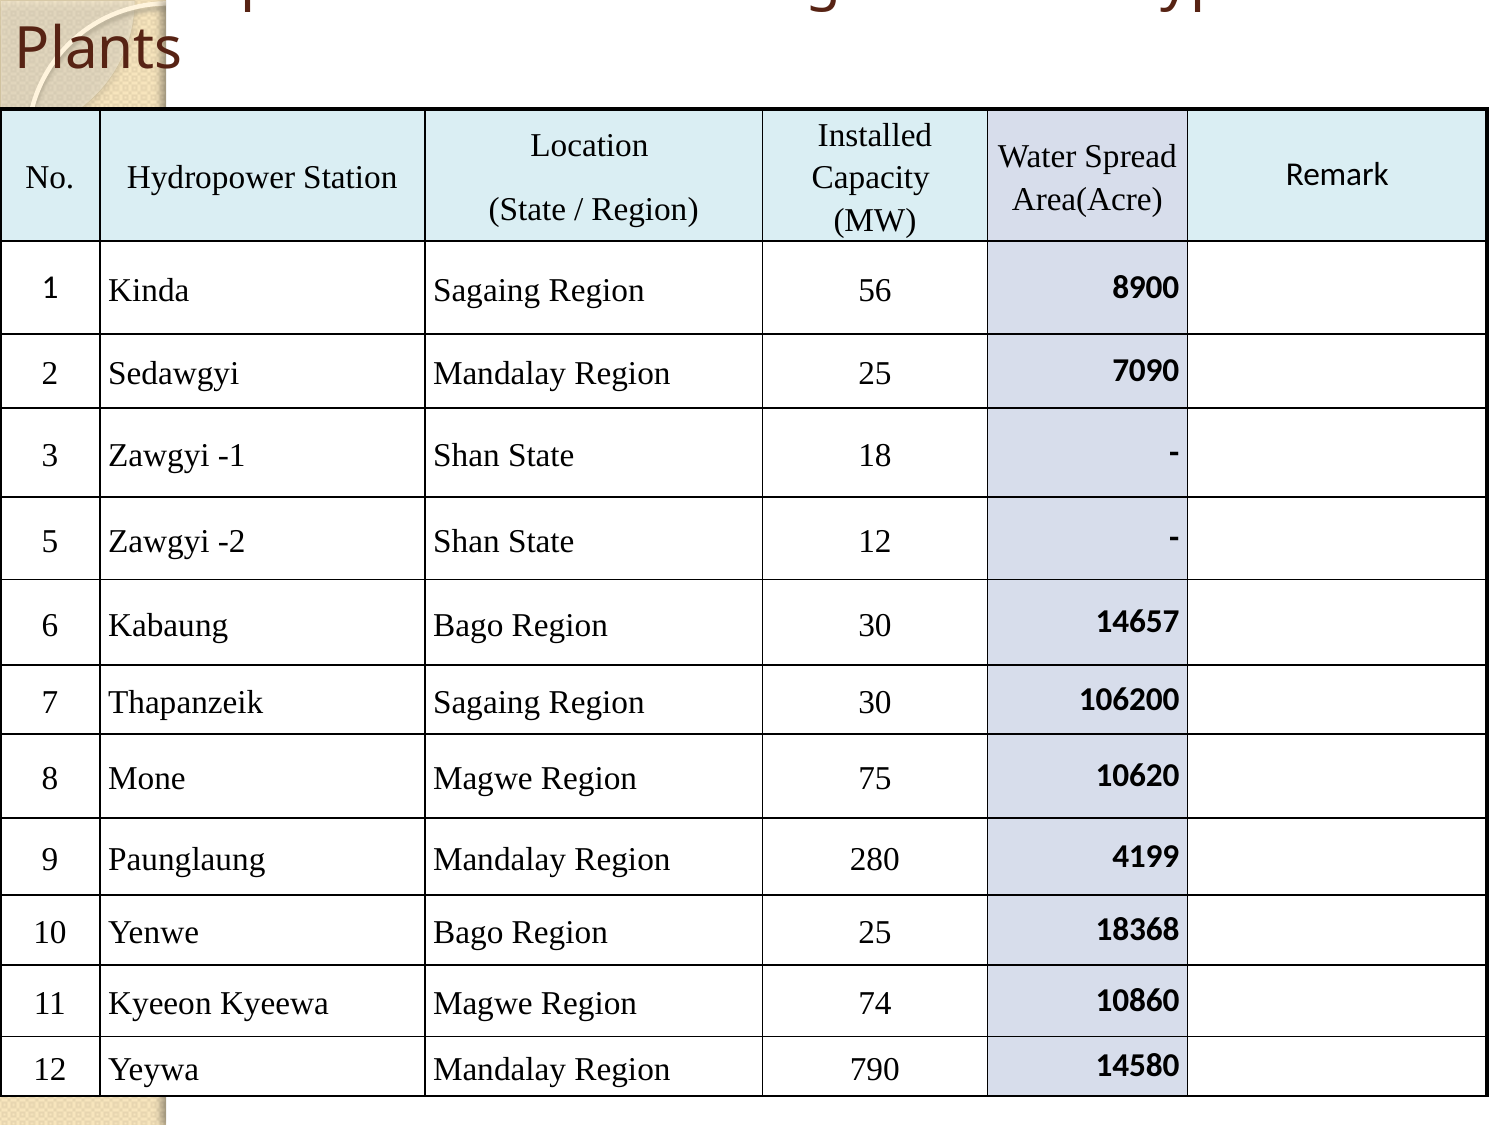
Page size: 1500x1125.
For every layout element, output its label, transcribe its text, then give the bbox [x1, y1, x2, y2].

table_cell Zawgyi -1 [101, 409, 424, 496]
table_cell 5 [2, 498, 99, 579]
table_cell 280 [763, 819, 987, 894]
table_cell 6 [2, 580, 99, 664]
table_cell 75 [763, 735, 987, 817]
table_cell [1188, 666, 1485, 733]
table_cell 10 [2, 896, 99, 964]
table_cell 9 [2, 819, 99, 894]
table_cell Mandalay Region [426, 335, 762, 407]
table_cell 12 [763, 498, 987, 579]
table_cell 10860 [988, 966, 1187, 1036]
table_header Location (State / Region) [426, 111, 762, 240]
table_cell Yeywa [101, 1037, 424, 1095]
table_cell [1188, 735, 1485, 817]
table_cell Sedawgyi [101, 335, 424, 407]
table_cell Sagaing Region [426, 666, 762, 733]
table_cell 30 [763, 580, 987, 664]
table_cell 7090 [988, 335, 1187, 407]
table_cell 1 [2, 242, 99, 333]
table_cell - [988, 409, 1187, 496]
table_cell Paunglaung [101, 819, 424, 894]
table_cell Mandalay Region [426, 819, 762, 894]
table_cell 18368 [988, 896, 1187, 964]
table_cell [1188, 1037, 1485, 1095]
table_cell Magwe Region [426, 966, 762, 1036]
table_header No. [2, 111, 99, 240]
table_cell Zawgyi -2 [101, 498, 424, 579]
table_cell 106200 [988, 666, 1187, 733]
table_header Remark [1188, 111, 1485, 240]
table_cell 14580 [988, 1037, 1187, 1095]
table_cell [1188, 335, 1485, 407]
table_cell Bago Region [426, 896, 762, 964]
table_cell [1188, 580, 1485, 664]
table_cell 18 [763, 409, 987, 496]
table_cell 4199 [988, 819, 1187, 894]
table_cell 3 [2, 409, 99, 496]
table_cell 11 [2, 966, 99, 1036]
table_cell 56 [763, 242, 987, 333]
table_cell 7 [2, 666, 99, 733]
table_cell 14657 [988, 580, 1187, 664]
table_cell Kabaung [101, 580, 424, 664]
table_cell Shan State [426, 409, 762, 496]
title Water Spread Area of Existing Reservoir Type Power Plants [0, 4, 1500, 88]
table_cell Yenwe [101, 896, 424, 964]
table_cell Kyeeon Kyeewa [101, 966, 424, 1036]
table_cell Shan State [426, 498, 762, 579]
table_cell 8 [2, 735, 99, 817]
table_cell Sagaing Region [426, 242, 762, 333]
table_cell Thapanzeik [101, 666, 424, 733]
table_cell Mandalay Region [426, 1037, 762, 1095]
table_cell Bago Region [426, 580, 762, 664]
table_cell 25 [763, 896, 987, 964]
table_cell [1188, 242, 1485, 333]
table_header Water Spread Area(Acre) [988, 111, 1187, 240]
table_cell [1188, 498, 1485, 579]
table_cell 25 [763, 335, 987, 407]
table_cell [1188, 896, 1485, 964]
table_cell [1188, 819, 1485, 894]
table_header Hydropower Station [101, 111, 424, 240]
table_cell 30 [763, 666, 987, 733]
table_header Installed Capacity (MW) [763, 111, 987, 240]
table_cell Kinda [101, 242, 424, 333]
table_cell 12 [2, 1037, 99, 1095]
table_cell Magwe Region [426, 735, 762, 817]
table_cell 2 [2, 335, 99, 407]
table_cell 74 [763, 966, 987, 1036]
table_cell [1188, 409, 1485, 496]
table_cell - [988, 498, 1187, 579]
table_cell [1188, 966, 1485, 1036]
table_cell Mone [101, 735, 424, 817]
table_cell 790 [763, 1037, 987, 1095]
table_cell 10620 [988, 735, 1187, 817]
table_cell 8900 [988, 242, 1187, 333]
